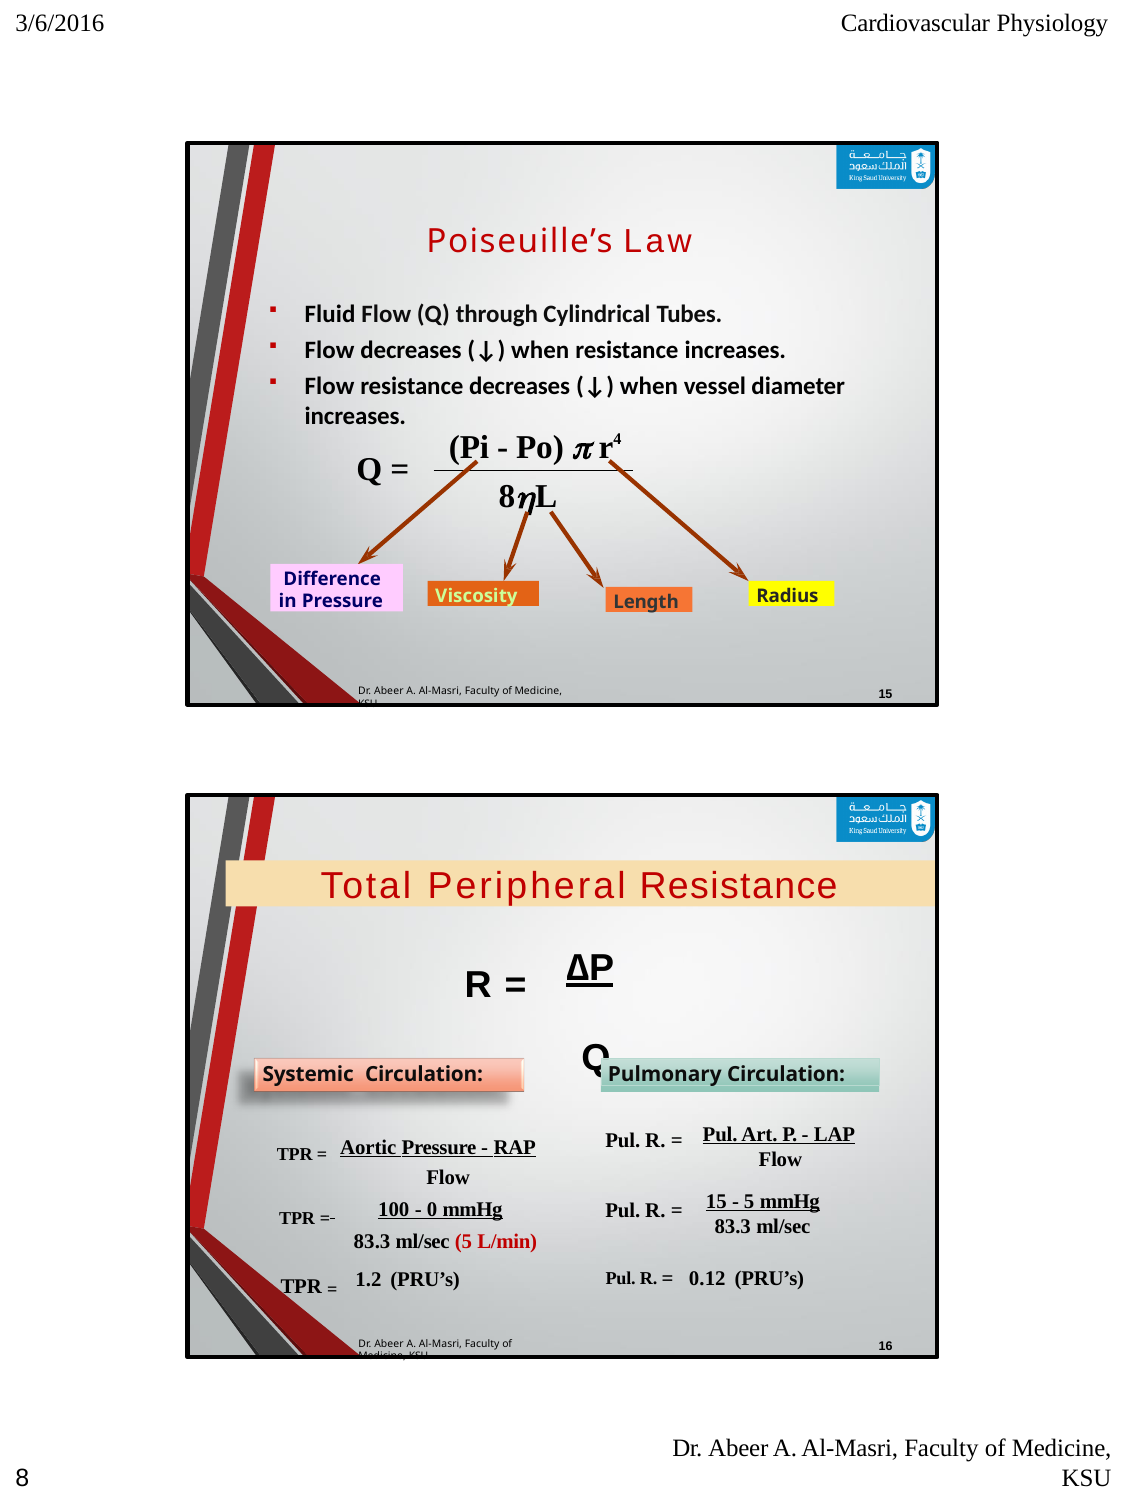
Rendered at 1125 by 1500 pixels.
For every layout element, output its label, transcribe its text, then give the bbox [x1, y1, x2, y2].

text_box [187, 794, 938, 1358]
footer Dr. Abeer A. Al-Masri, Faculty of Medicine, KSU [663, 1434, 1113, 1500]
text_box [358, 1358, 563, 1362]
text_box Cardiovascular Physiology [838, 6, 1113, 37]
text_box Dr. Abeer A. Al-Masri, Faculty of Medicine, KSU [356, 705, 565, 710]
slide_number 1 [13, 1464, 48, 1500]
text_box [187, 142, 938, 705]
text_box 3/6/2016 [13, 6, 107, 37]
